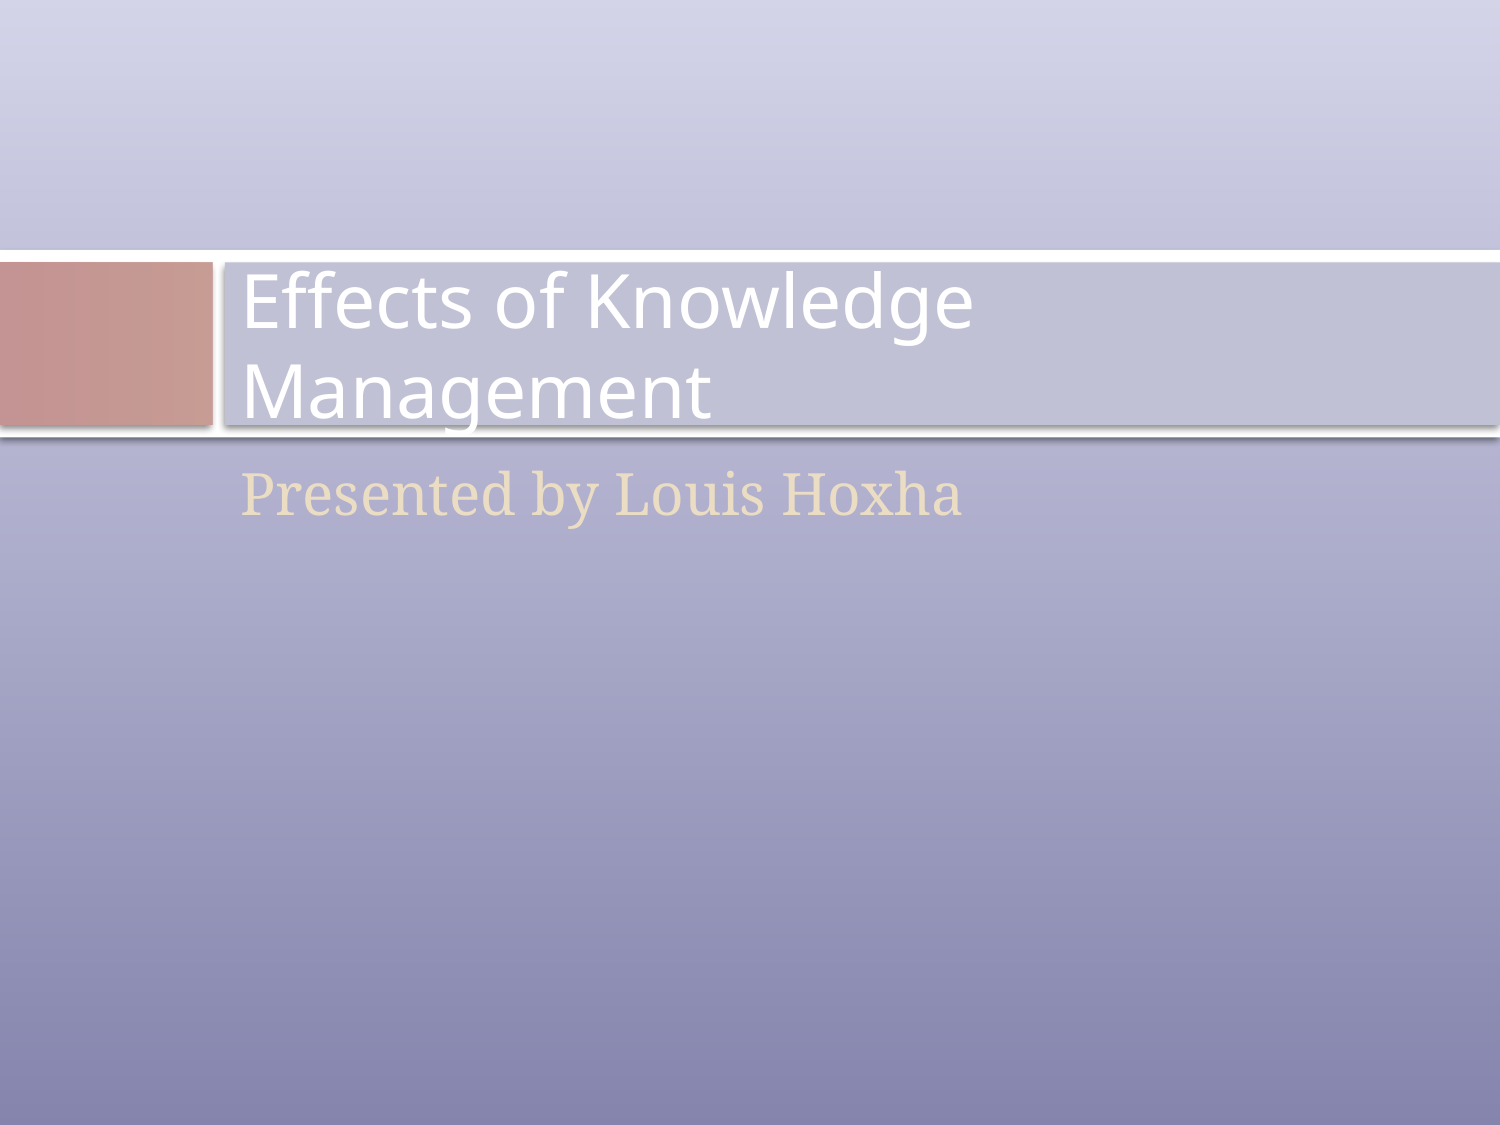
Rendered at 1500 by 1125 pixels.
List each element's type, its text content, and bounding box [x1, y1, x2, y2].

list Presented by Louis Hoxha [224, 449, 1394, 725]
text_box [0, 261, 214, 426]
title Effects of Knowledge Management [224, 262, 1476, 426]
